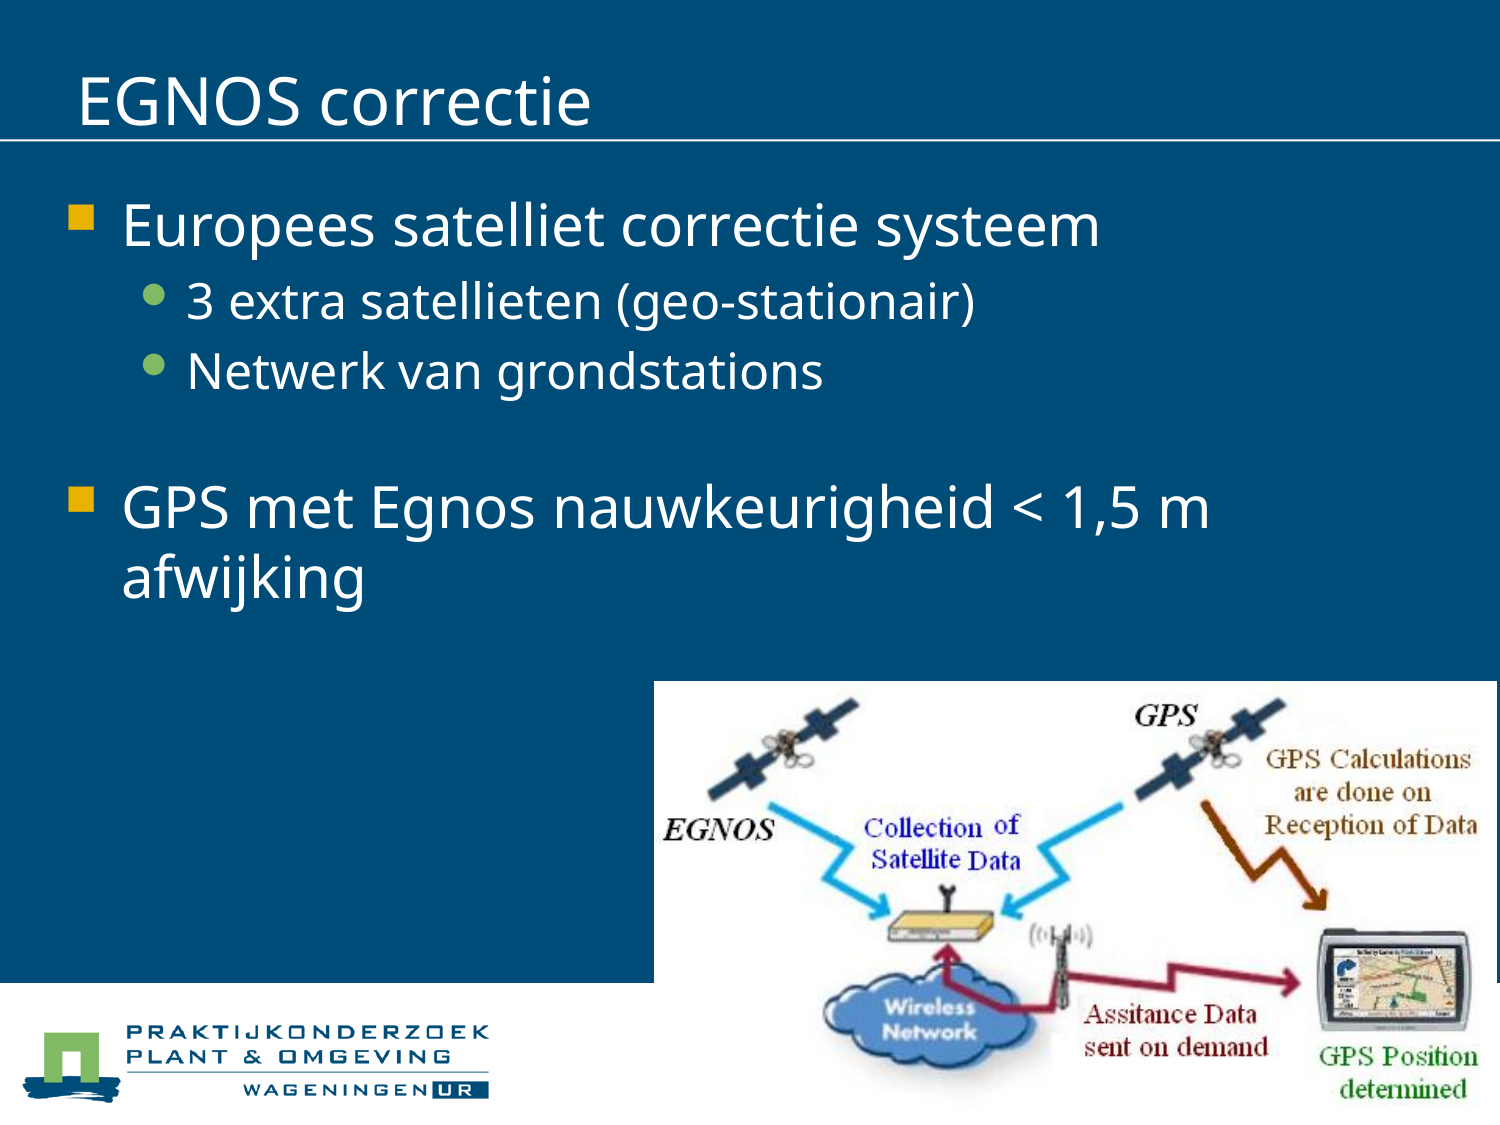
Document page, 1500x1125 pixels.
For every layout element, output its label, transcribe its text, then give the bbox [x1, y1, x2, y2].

title EGNOS correctie [1416, 42, 1427, 208]
picture [0, 680, 1500, 1125]
list Europees satelliet correctie systeem 3 extra satellieten (geo-stationair) Netwerk van grondstations GPS met Egnos nauwkeurigheid < 1,5 m afwijking [64, 42, 1416, 756]
